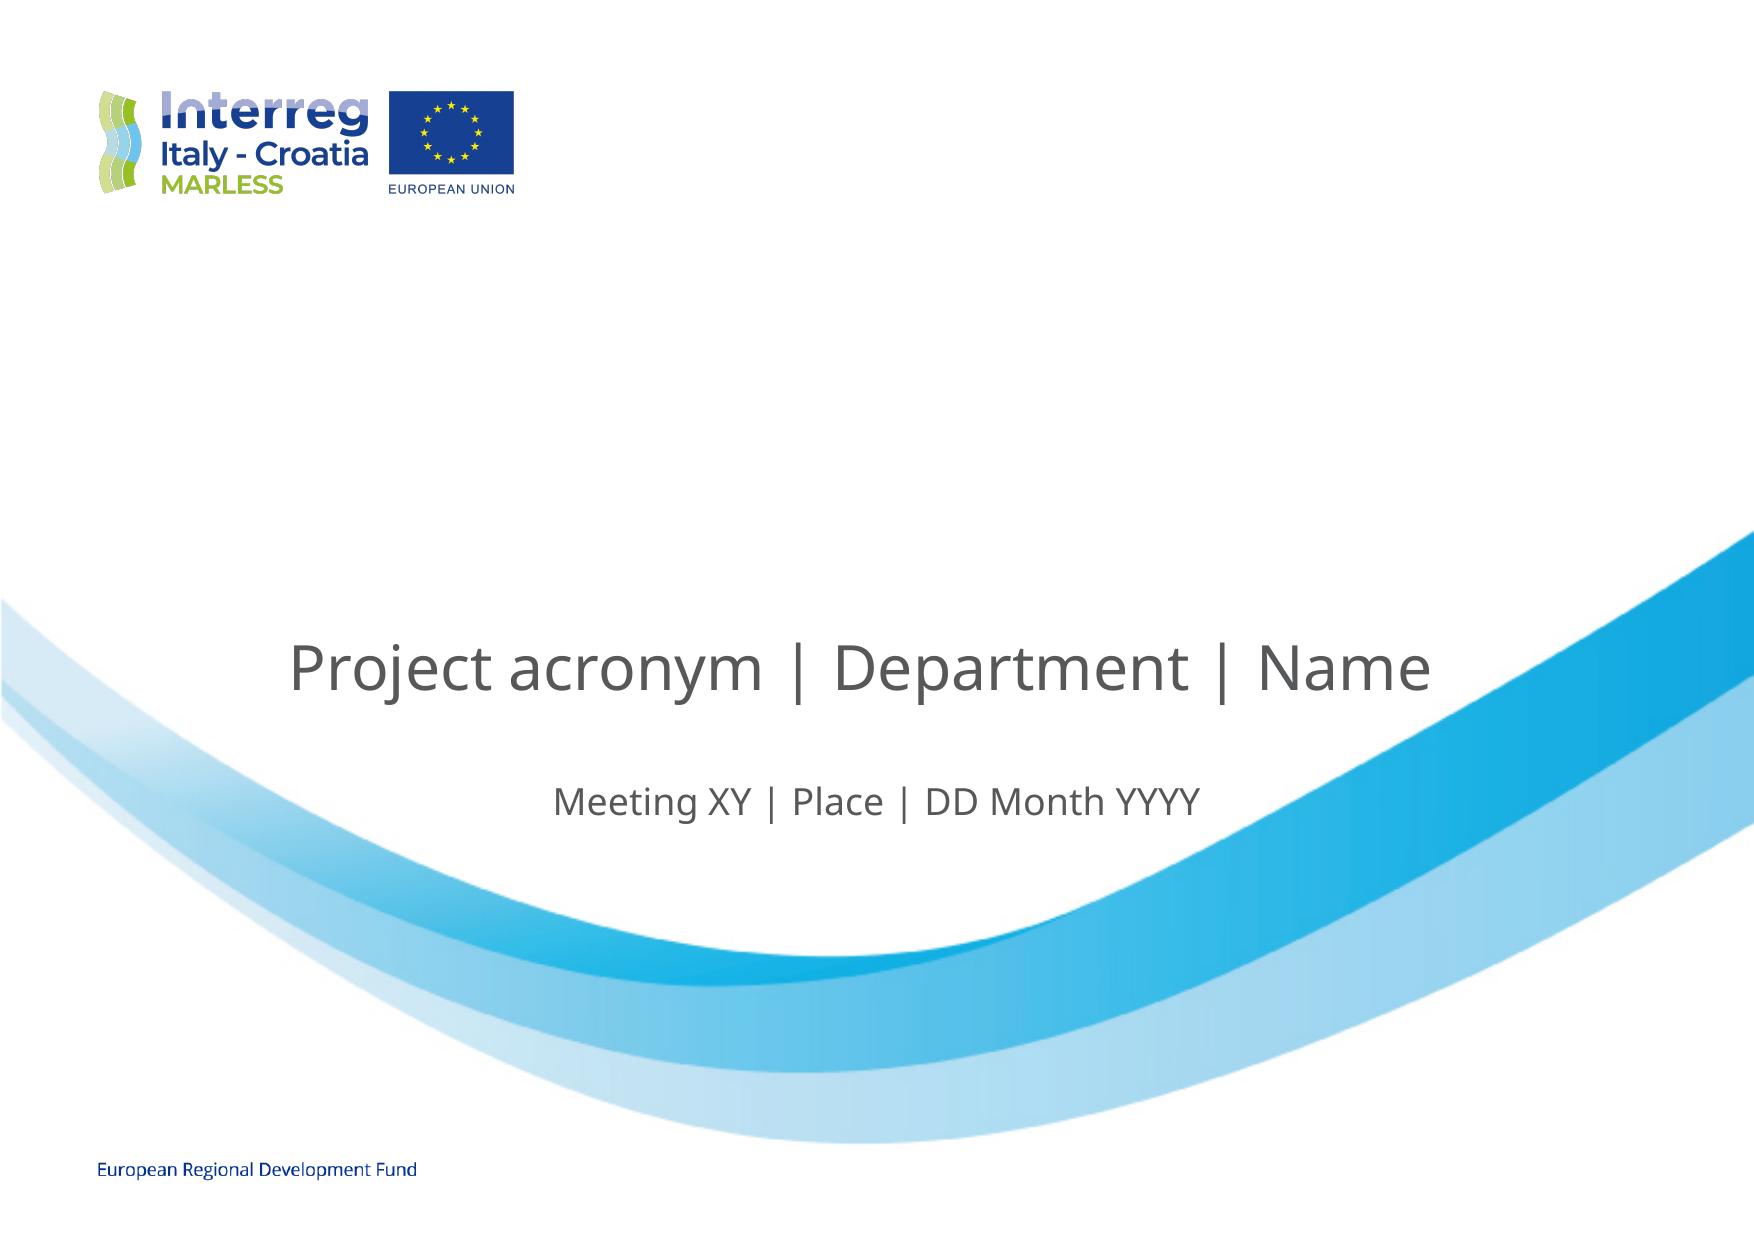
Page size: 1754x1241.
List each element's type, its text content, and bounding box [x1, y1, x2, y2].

text_box Meeting XY | Place | DD Month YYYY [404, 769, 1350, 832]
picture [0, 512, 1754, 1240]
subtitle Project acronym | Department | Name [211, 626, 1512, 713]
picture [82, 70, 530, 220]
